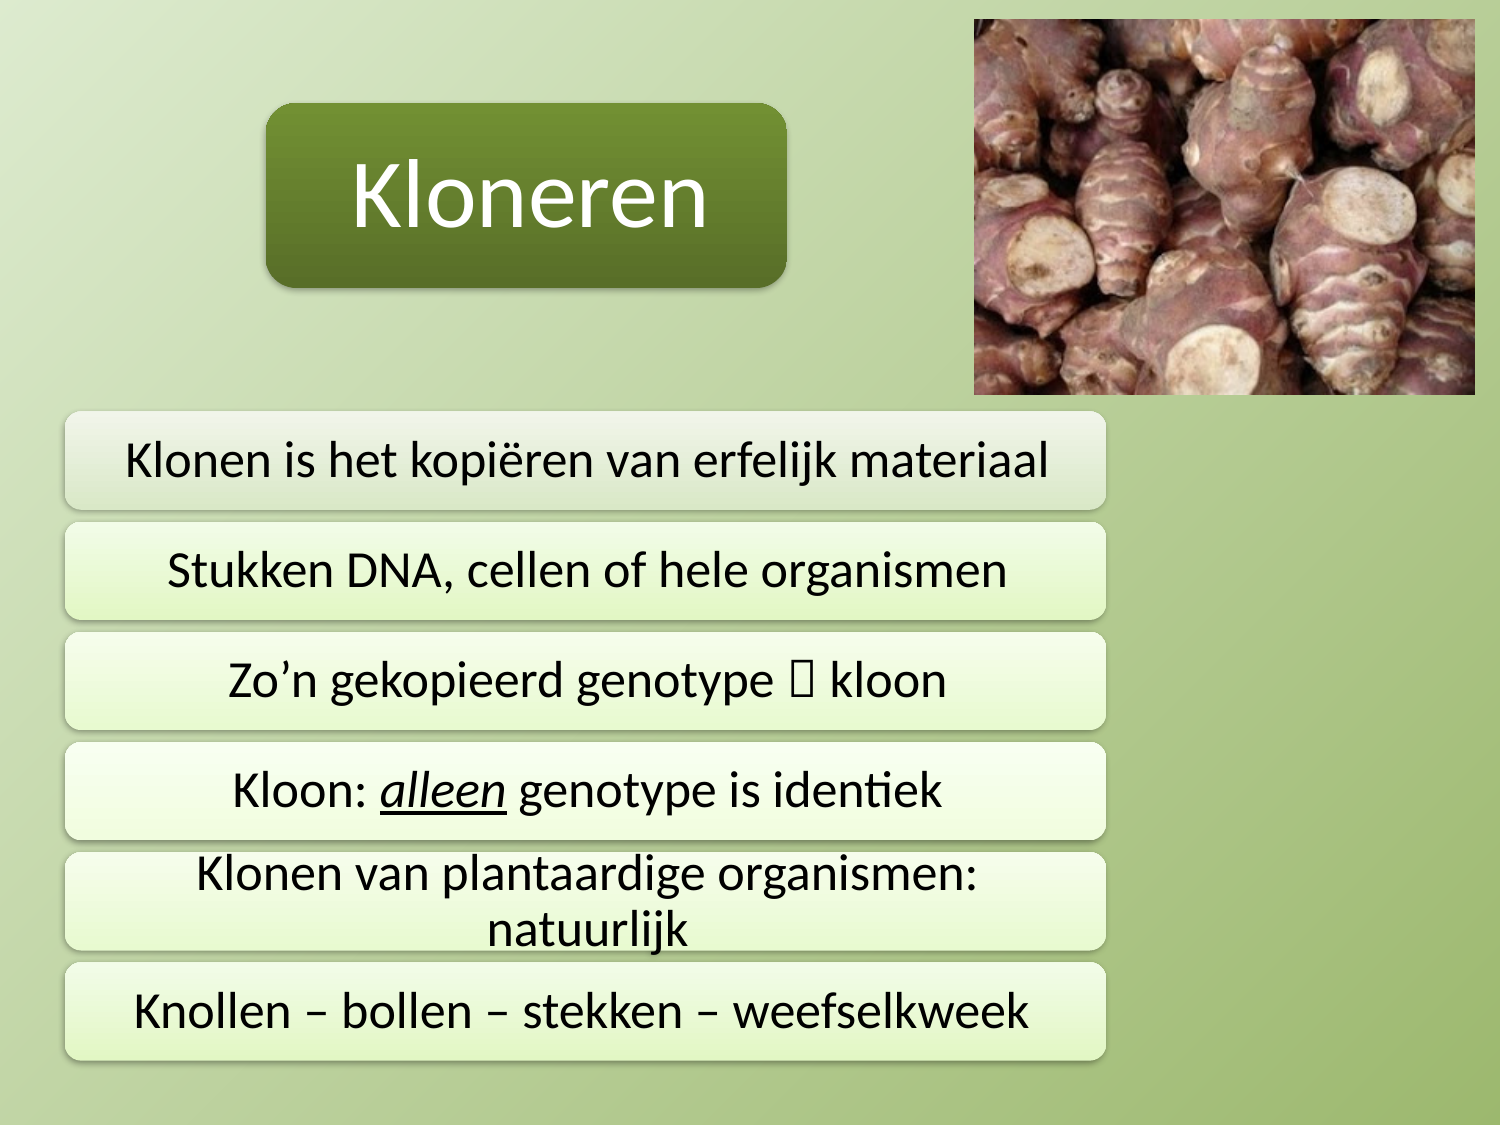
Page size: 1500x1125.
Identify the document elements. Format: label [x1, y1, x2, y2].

text_box [265, 101, 788, 290]
list [64, 385, 1107, 1088]
picture [974, 18, 1475, 395]
